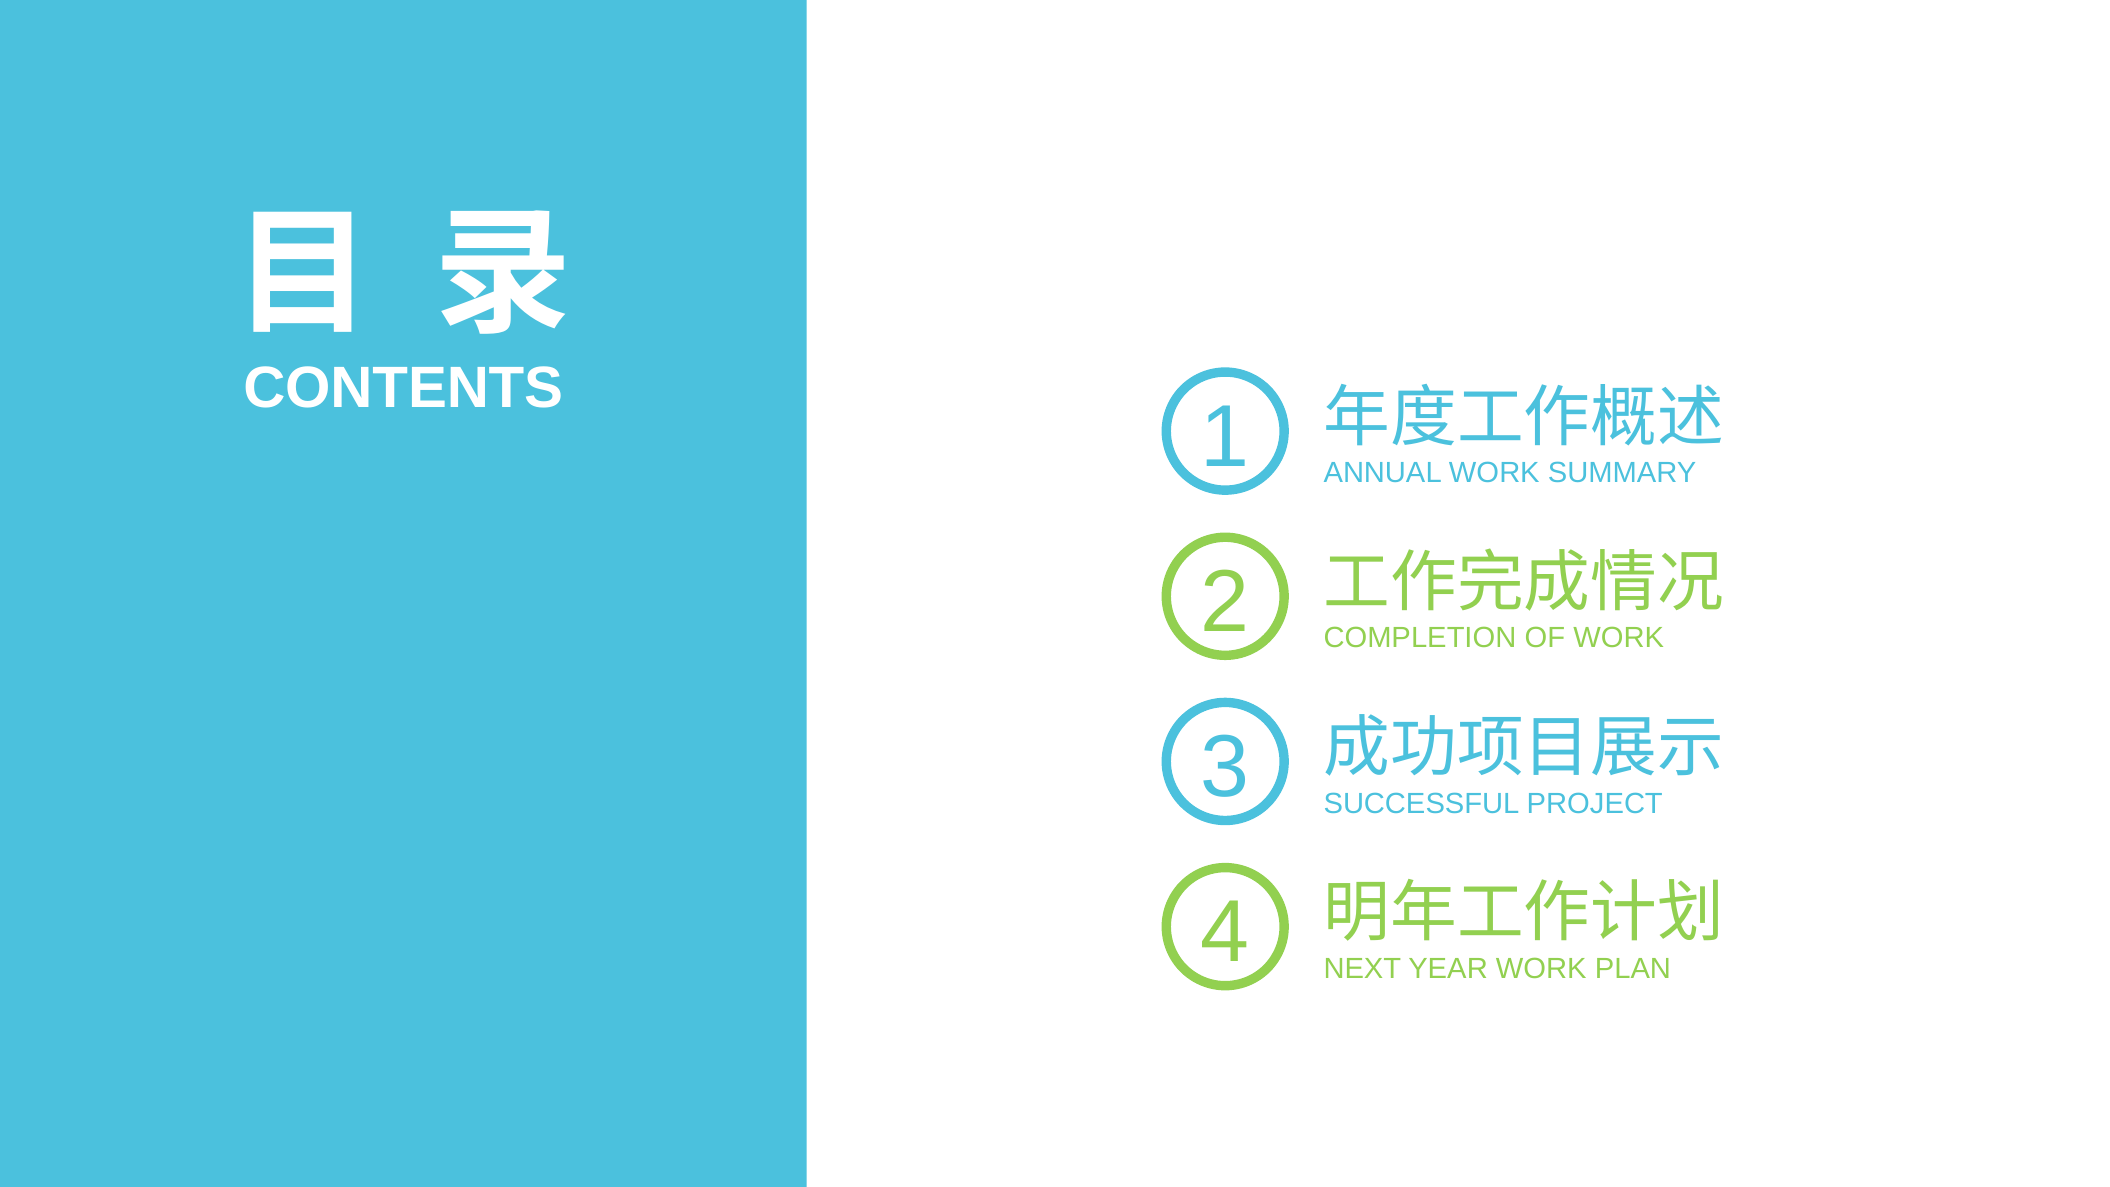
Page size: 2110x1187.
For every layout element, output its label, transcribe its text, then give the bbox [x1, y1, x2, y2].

text_box 1 [1166, 372, 1285, 491]
text_box [0, 0, 808, 1187]
text_box 年度工作概述 ANNUAL WORK SUMMARY [1323, 373, 1768, 489]
text_box 成功项目展示 SUCCESSFUL PROJECT [1323, 703, 1768, 819]
text_box 目 录 [203, 183, 603, 349]
text_box 2 [1166, 537, 1285, 656]
text_box 工作完成情况 COMPLETION OF WORK [1323, 538, 1768, 654]
text_box 3 [1166, 702, 1285, 821]
text_box 明年工作计划 NEXT YEAR WORK PLAN [1323, 869, 1768, 985]
text_box CONTENTS [205, 349, 601, 420]
text_box 4 [1166, 867, 1285, 986]
